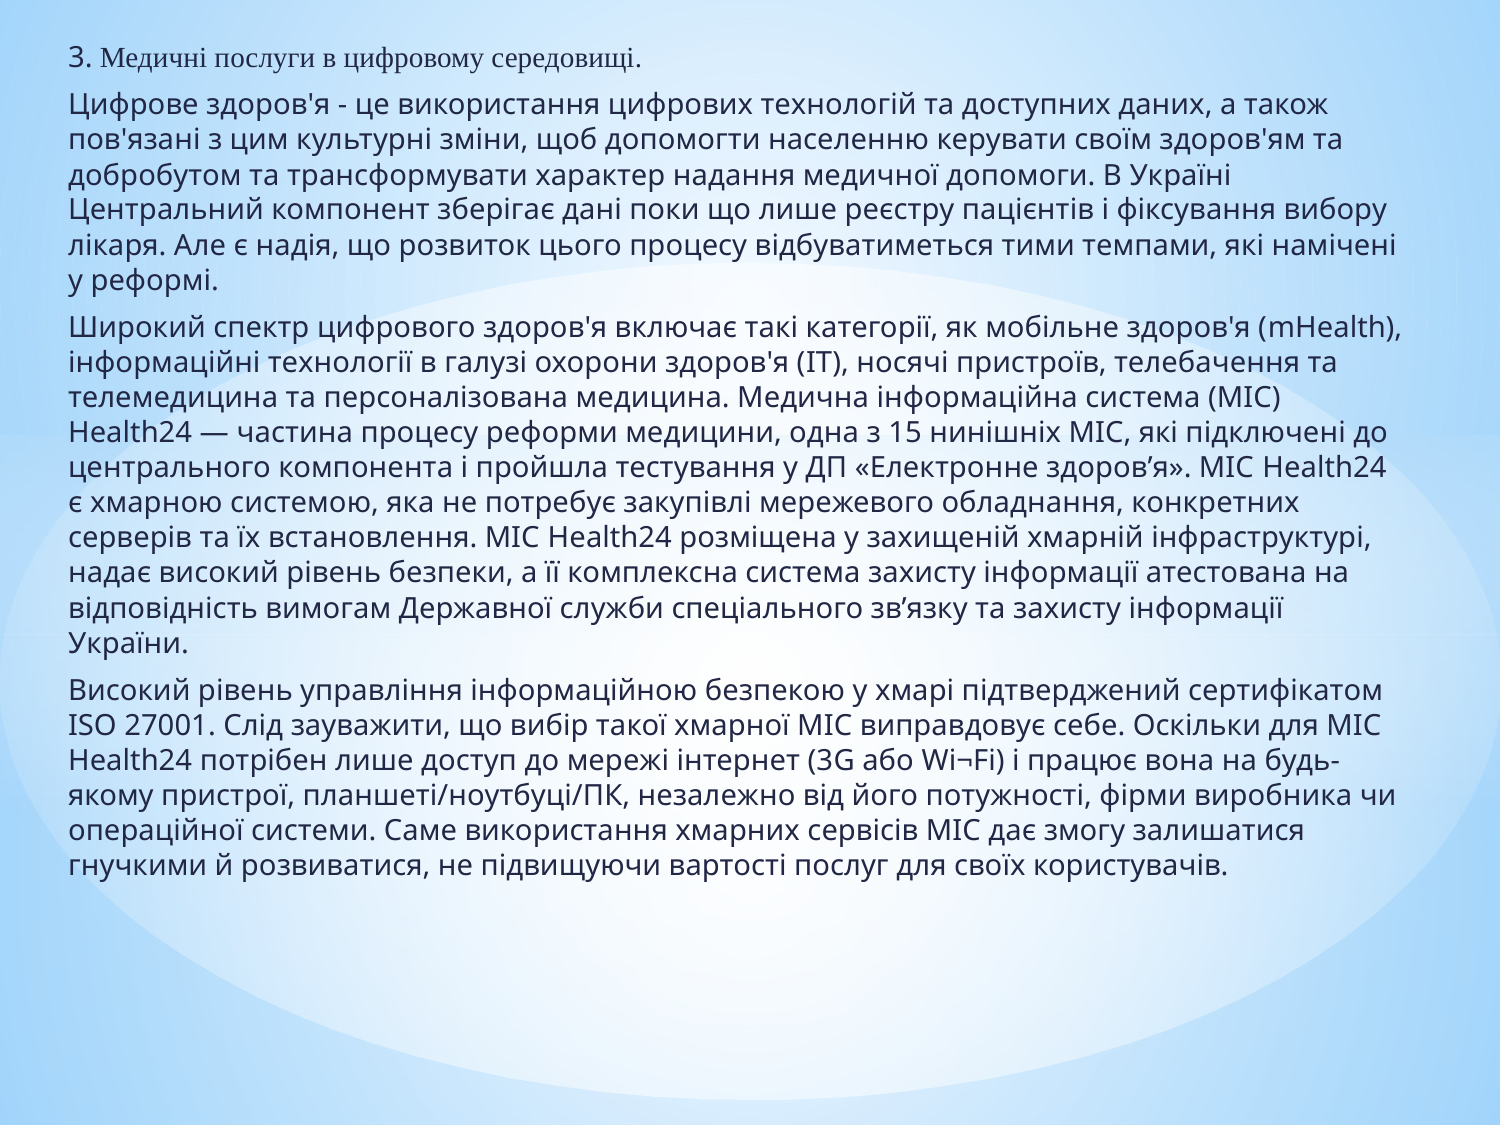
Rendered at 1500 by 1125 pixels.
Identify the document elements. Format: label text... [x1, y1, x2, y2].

subtitle 3. Медичні послуги в цифровому середовищі. Цифрове здоров'я - це використання цифрових технологій та доступних даних, а також пов'язані з цим культурні зміни, щоб допомогти населенню керувати своїм здоров'ям та добробутом та трансформувати характер надання медичної допомоги. В Україні Центральний компонент зберігає дані поки що лише реєстру пацієнтів і фіксування вибору лікаря. Але є надія, що розвиток цього процесу відбуватиметься тими темпами, які намічені у реформі. Широкий спектр цифрового здоров'я включає такі категорії, як мобільне здоров'я (mHealth), інформаційні технології в галузі охорони здоров'я (IT), носячі пристроїв, телебачення та телемедицина та персоналізована медицина. Медична інформаційна система (МІС) Health24 — частина процесу реформи медицини, одна з 15 нинішніх МІС, які підключені до центрального компонента і пройшла тестування у ДП «Електронне здоров’я». МІС Health24 є хмарною системою, яка не потребує закупівлі мережевого обладнання, конкретних серверів та їх встановлення. МІС Health24 розміщена у захищеній хмарній інфраструктурі, надає високий рівень безпеки, а її комплексна система захисту інформації атестована на відповідність вимогам Державної служби спеціального зв’язку та захисту інформації України. Високий рівень управління інформаційною безпекою у хмарі підтверджений сертифікатом ISO 27001. Слід зауважити, що вибір такої хмарної МІС виправдовує себе. Оскільки для МІС Health24 потрібен лише доступ до мережі інтернет (3G або Wi¬Fi) і працює вона на будь-якому пристрої, планшеті/ноутбуці/ПК, незалежно від його потужності, фірми виробника чи операційної системи. Саме використання хмарних сервісів МІС дає змогу залишатися гнучкими й розвиватися, не підвищуючи вартості послуг для своїх користувачів. [53, 30, 1424, 1071]
